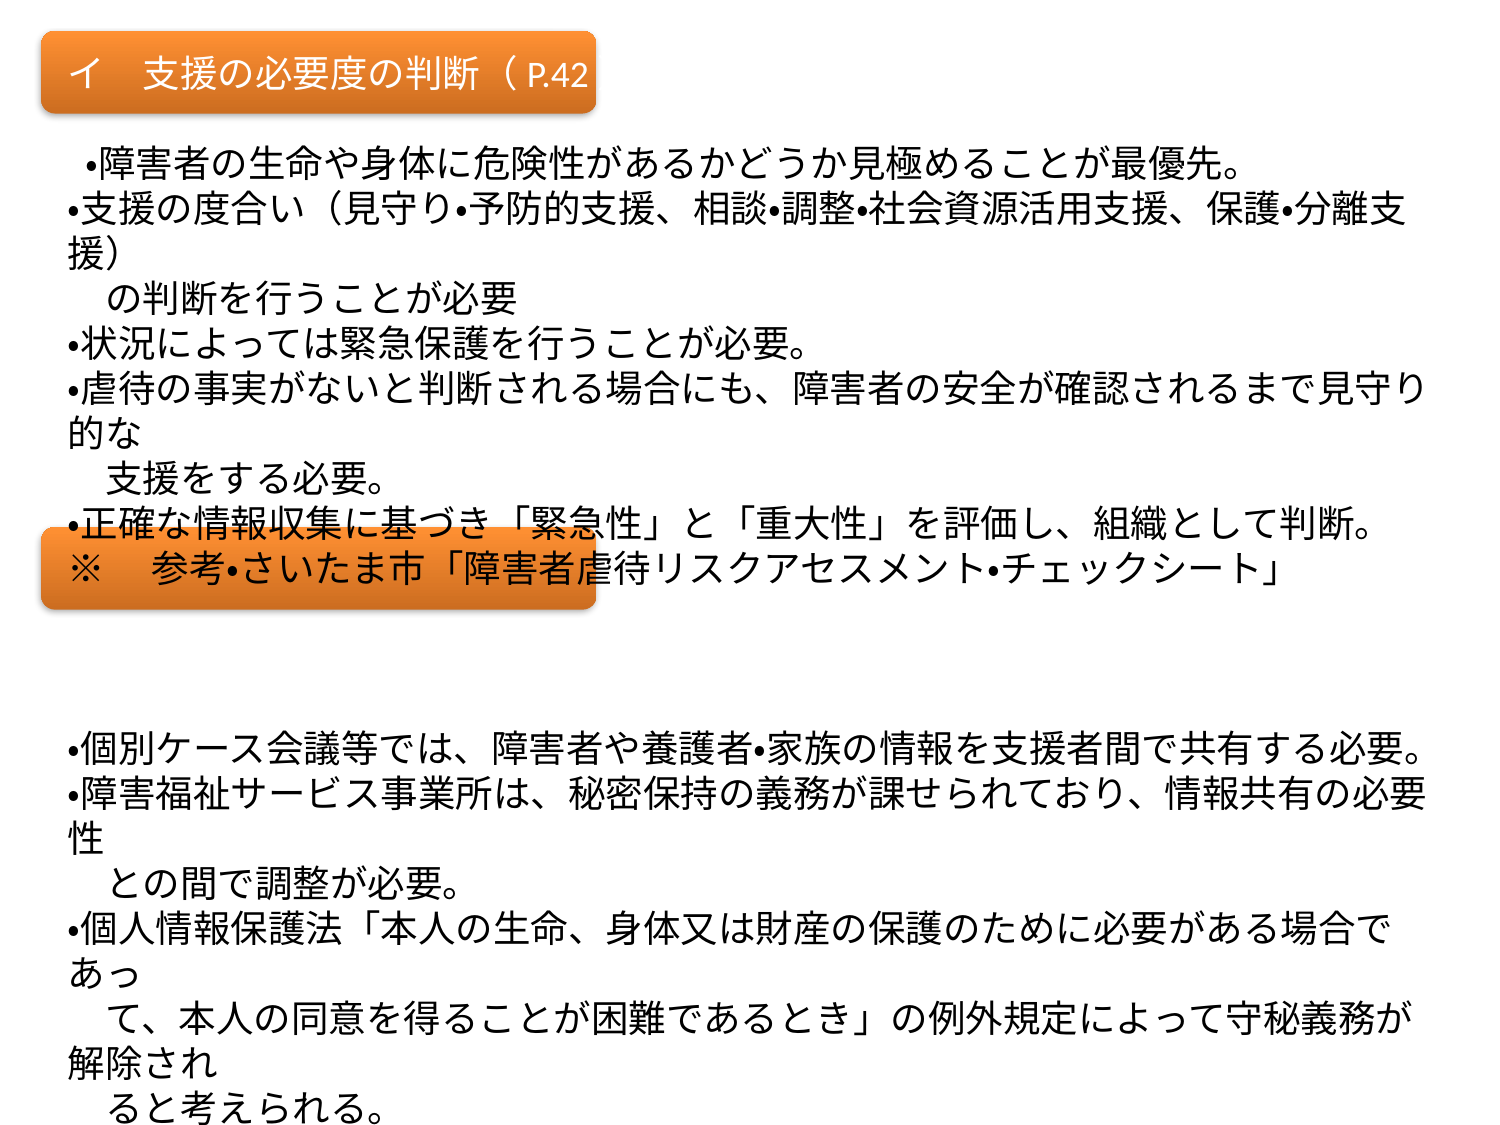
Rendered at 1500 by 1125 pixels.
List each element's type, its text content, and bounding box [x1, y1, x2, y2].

text_box イ 支援の必要度の判断（P.42） ・障害者の生命や身体に危険性があるかどうか見極めることが最優先。 ・支援の度合い（見守り・予防的支援、相談・調整・社会資源活用支援、保護・分離支援） の判断を行うことが必要 ・状況によっては緊急保護を行うことが必要。 ・虐待の事実がないと判断される場合にも、障害者の安全が確認されるまで見守り的な 支援をする必要。 ・正確な情報収集に基づき「緊急性」と「重大性」を評価し、組織として判断。 ※ 参考・さいたま市「障害者虐待リスクアセスメント・チェックシート」 ウ 個人情報の取扱い（P.43） ・個別ケース会議等では、障害者や養護者・家族の情報を支援者間で共有する必要。 ・障害福祉サービス事業所は、秘密保持の義務が課せられており、情報共有の必要性 との間で調整が必要。 ・個人情報保護法「本人の生命、身体又は財産の保護のために必要がある場合であっ て、本人の同意を得ることが困難であるとき」の例外規定によって守秘義務が解除され ると考えられる。 [53, 42, 1459, 1125]
text_box [41, 30, 597, 114]
text_box [41, 527, 53, 610]
